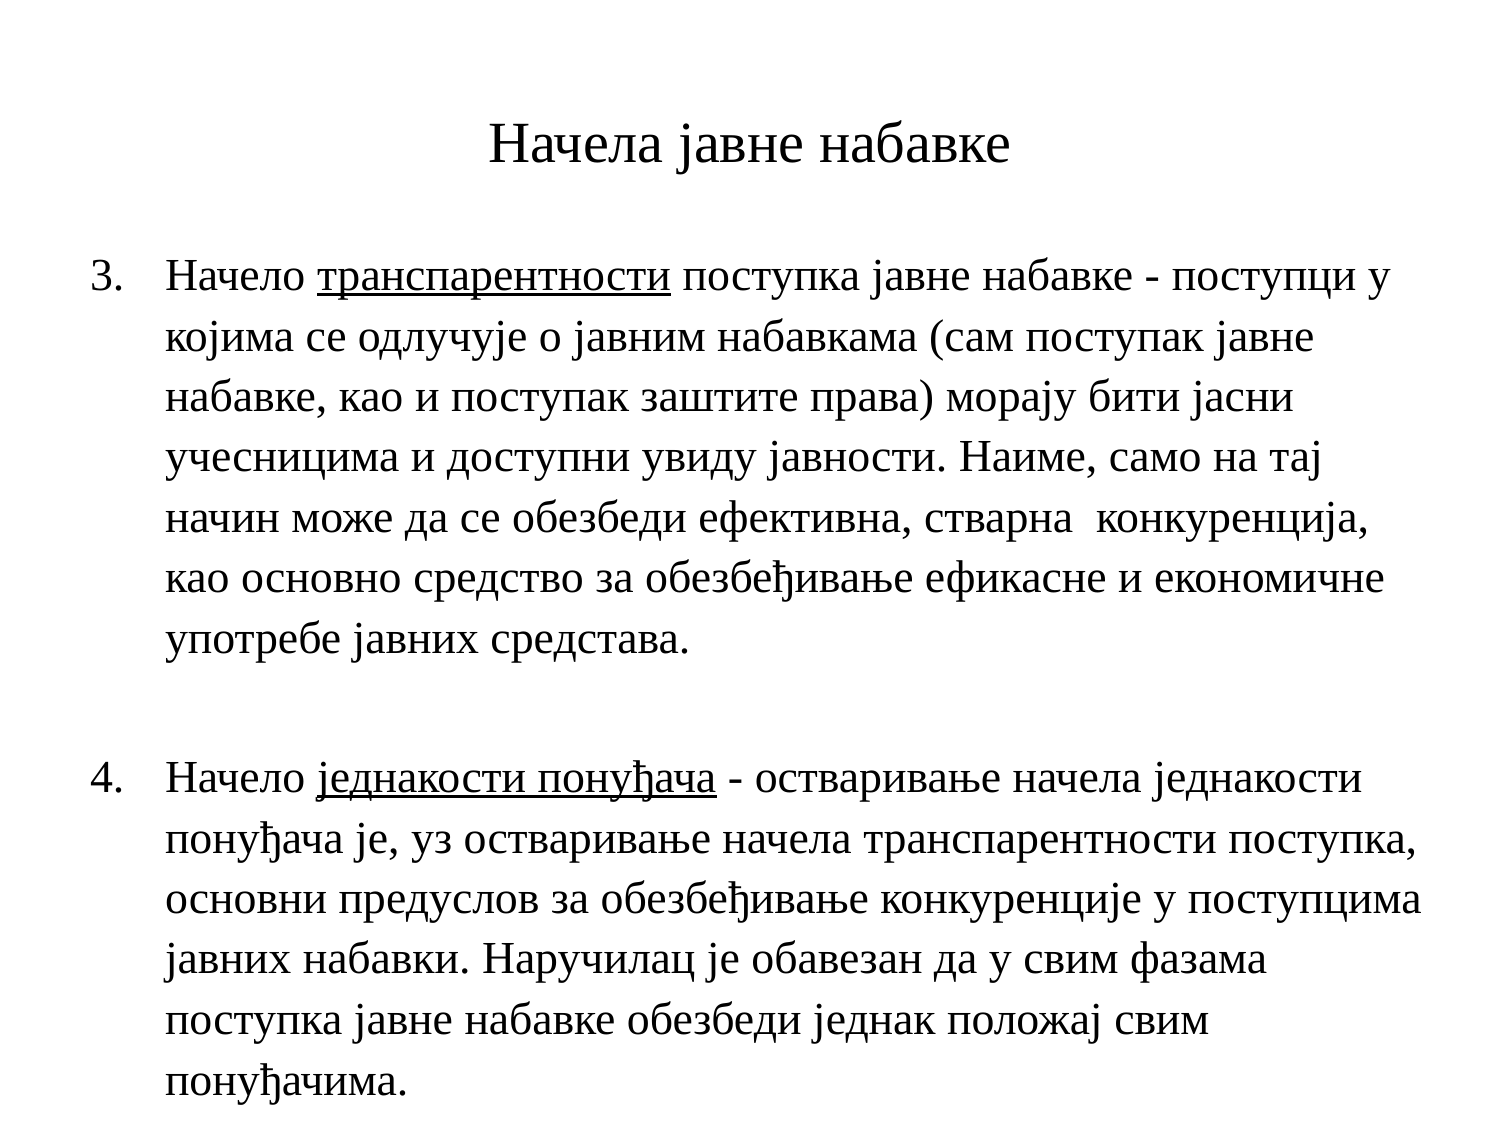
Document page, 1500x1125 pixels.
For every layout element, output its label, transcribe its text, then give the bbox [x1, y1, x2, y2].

title Начела јавне набавке [75, 45, 1425, 231]
list Начело транспарентности поступка јавне набавке - поступци у којима се одлучује о јавним набавкама (сам поступак јавне набавке, као и поступак заштите права) морају бити јасни учесницима и доступни увиду јавности. Наиме, само на тај начин може да се обезбеди ефективна, стварна конкуренција, као основно средство за обезбеђивање ефикасне и економичне употребе јавних средстава. Начело једнакости понуђача - остваривање начела једнакости понуђача је, уз остваривање начела транспарентности поступка, основни предуслов за обезбеђивање конкуренције у поступцима јавних набавки. Наручилац је обавезан да у свим фазама поступка јавне набавке обезбеди једнак положај свим понуђачима. [75, 231, 1447, 1005]
